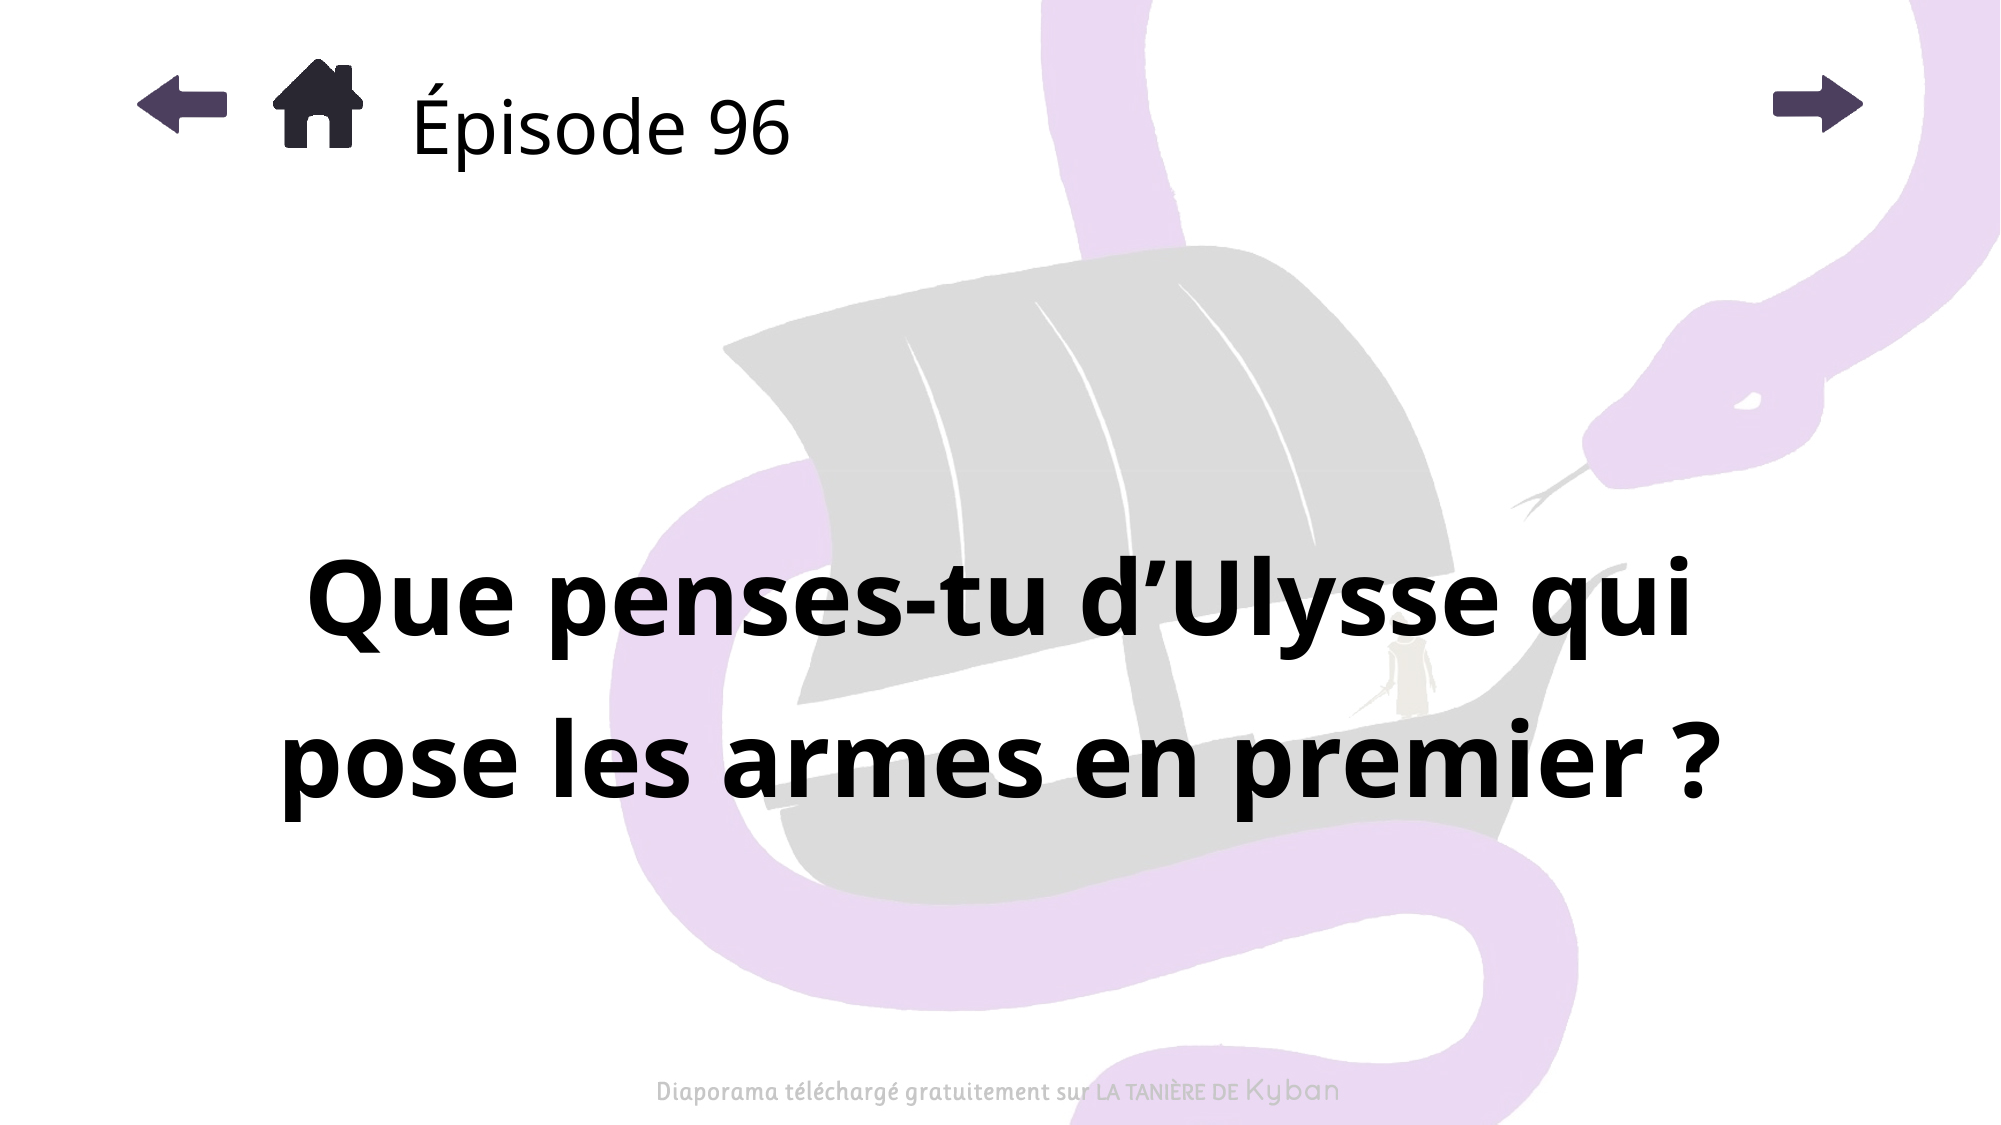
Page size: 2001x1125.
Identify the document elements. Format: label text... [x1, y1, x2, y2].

list Que penses-tu d’Ulysse qui pose les armes en premier ? [137, 299, 1863, 1014]
title Épisode 96 [395, 59, 1863, 202]
picture [0, 0, 2001, 1125]
